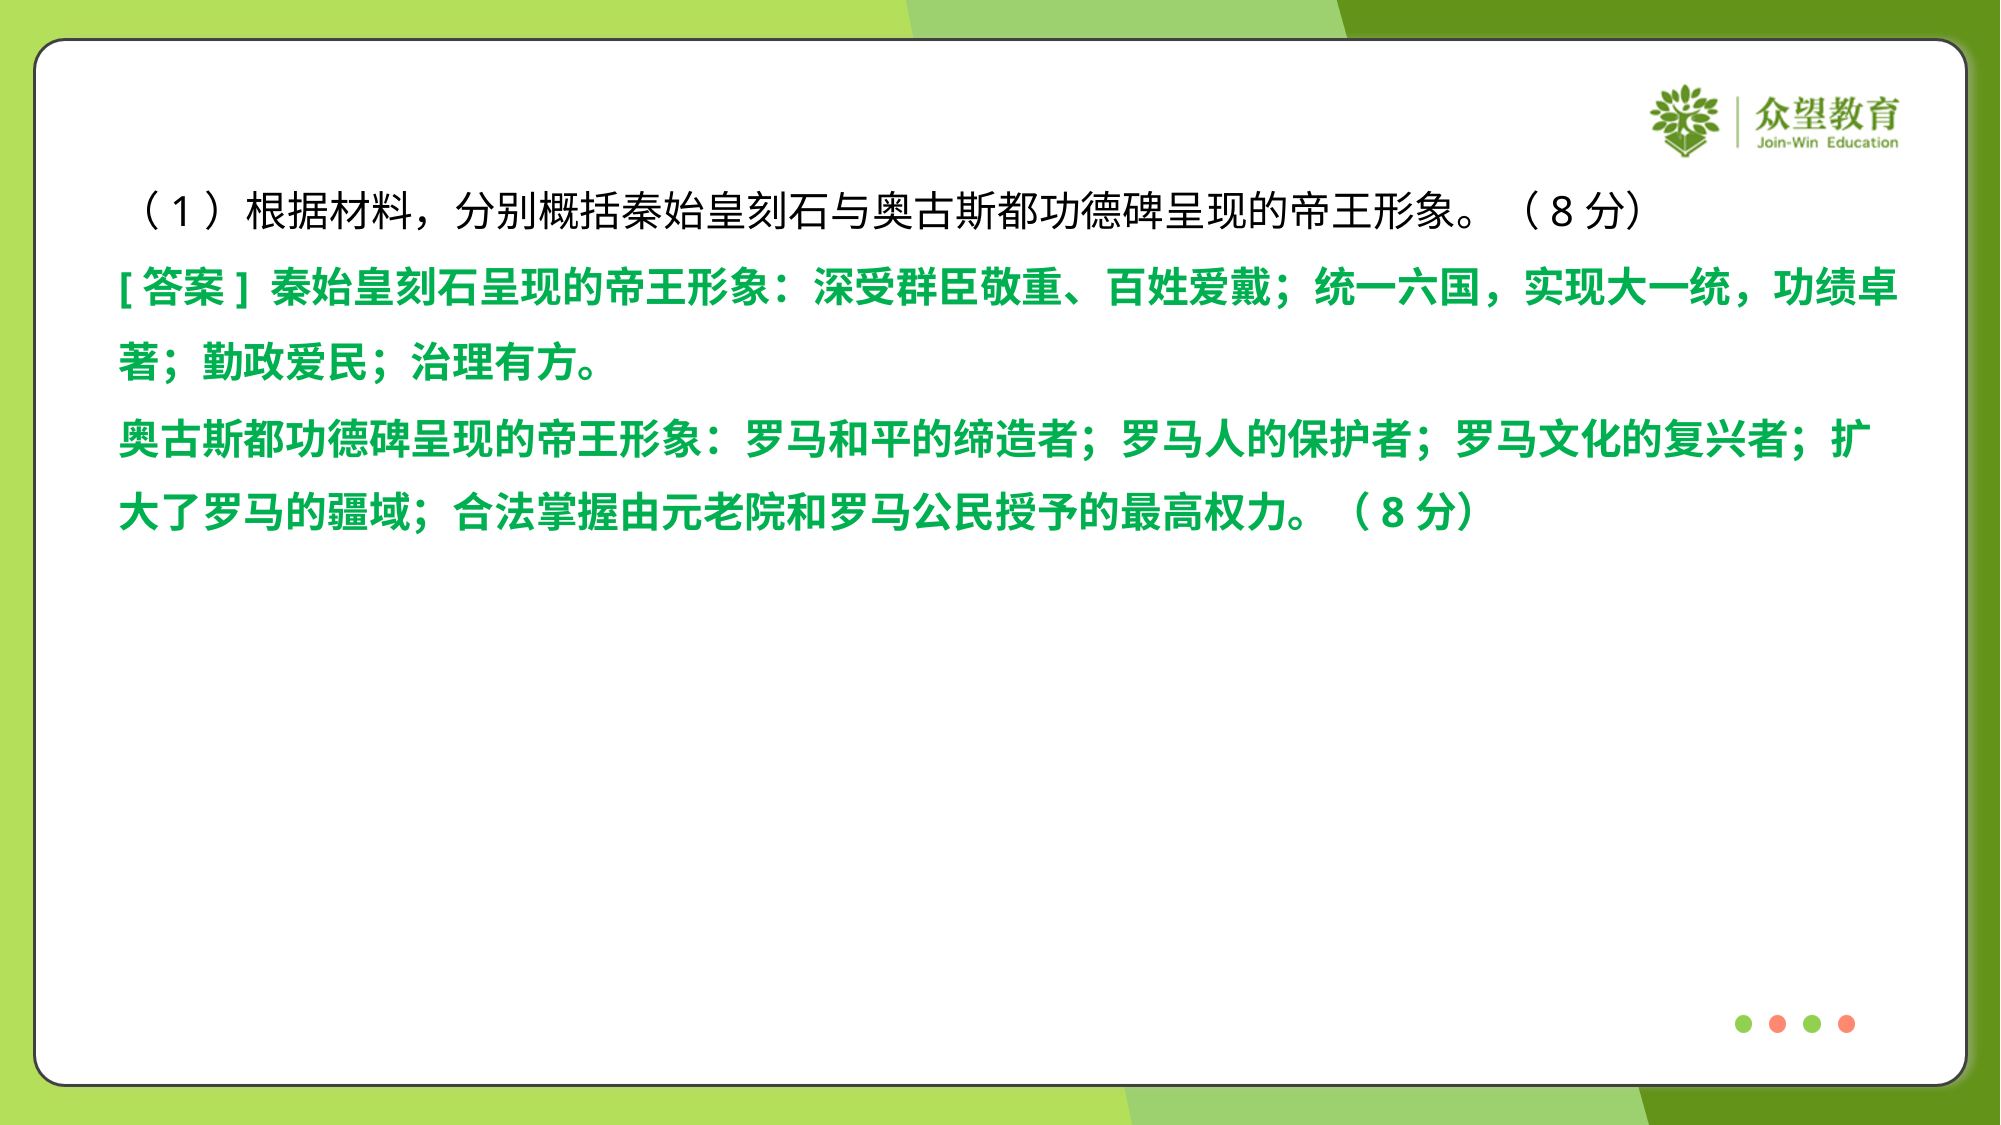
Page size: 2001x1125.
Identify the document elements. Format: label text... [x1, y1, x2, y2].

picture [0, 0, 2000, 1125]
text_box （1）根据材料，分别概括秦始皇刻石与奥古斯都功德碑呈现的帝王形象。（8分） [118, 159, 1883, 227]
text_box [答案] 秦始皇刻石呈现的帝王形象：深受群臣敬重、百姓爱戴；统一六国，实现大一统，功绩卓 著；勤政爱民；治理有方。 奥古斯都功德碑呈现的帝王形象：罗马和平的缔造者；罗马人的保护者；罗马文化的复兴者；扩 大了罗马的疆域；合法掌握由元老院和罗马公民授予的最高权力。（8分） [118, 235, 1883, 528]
